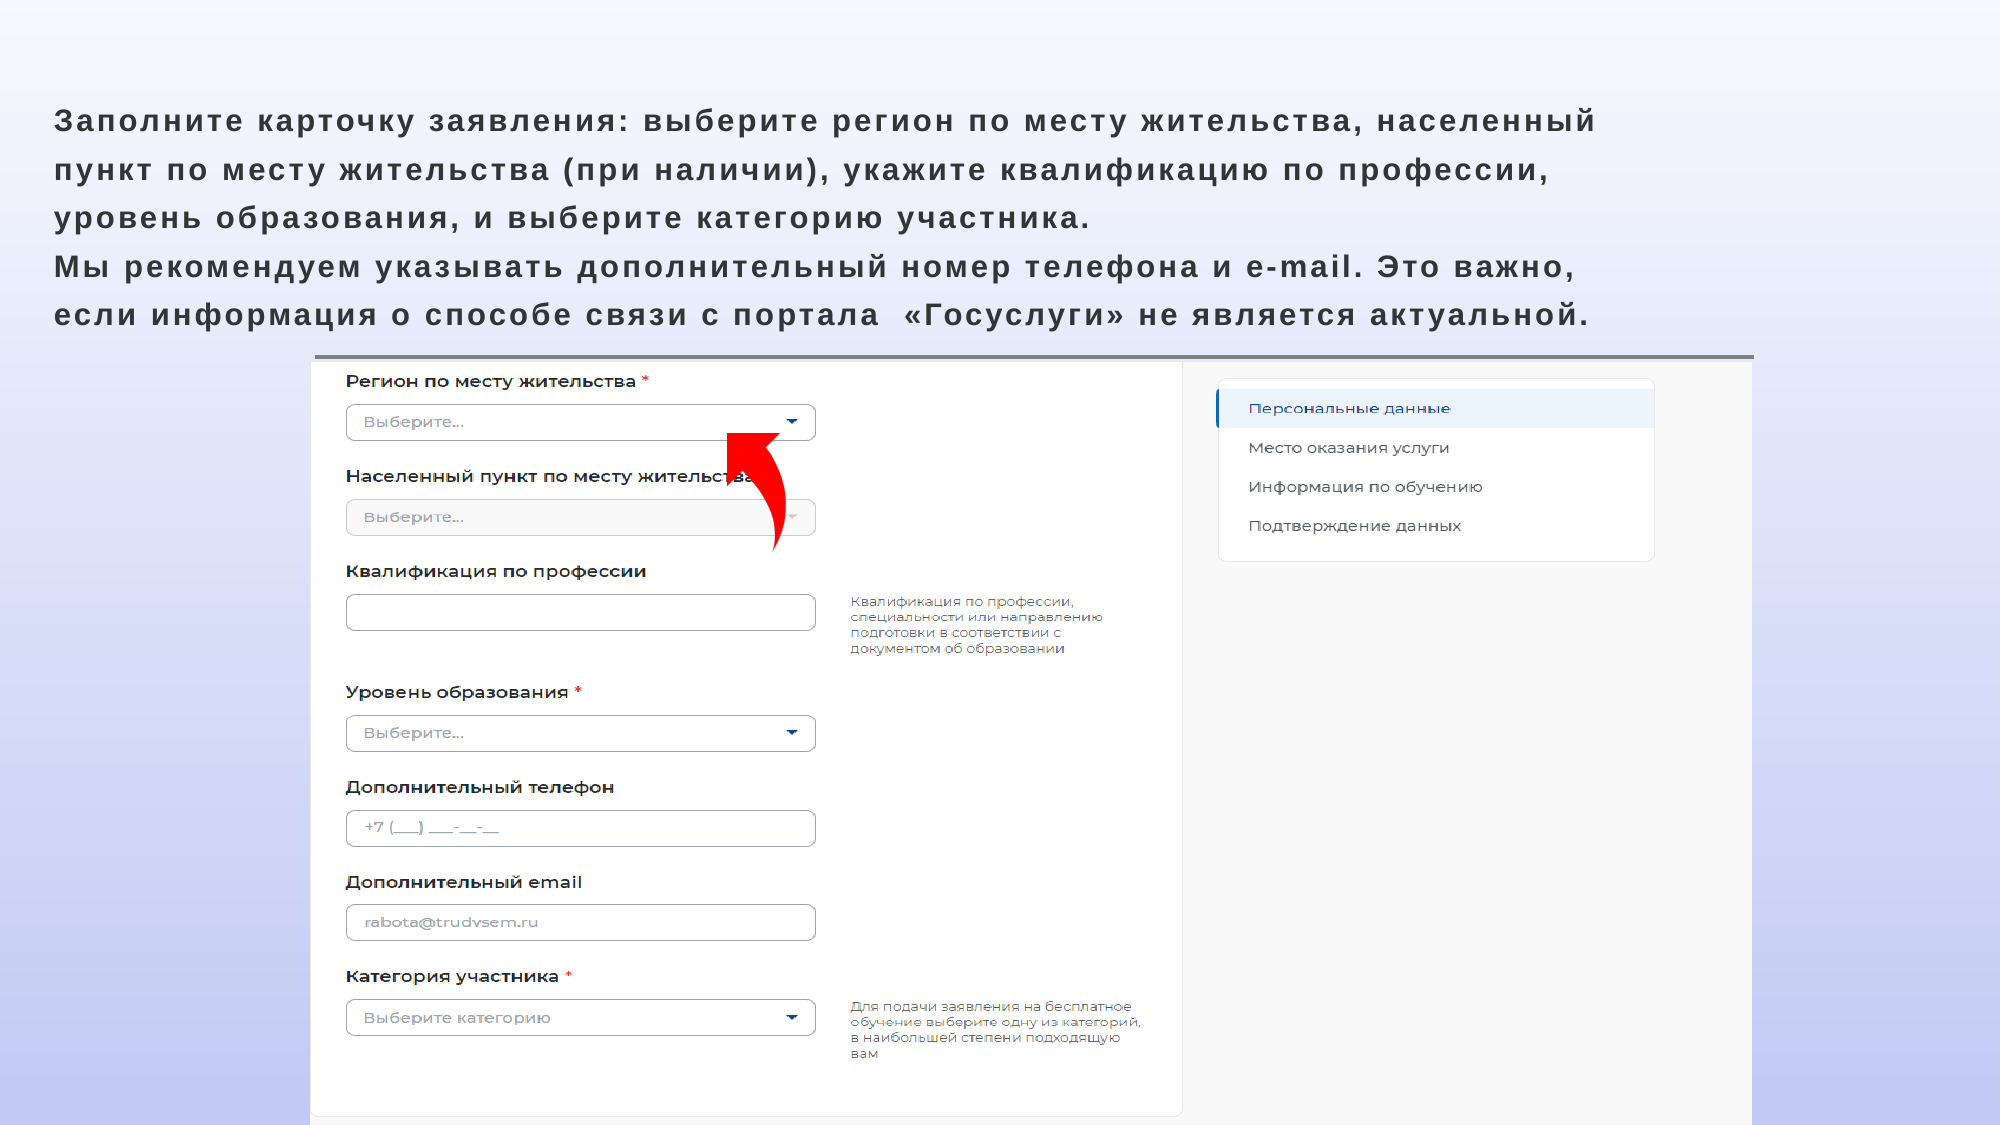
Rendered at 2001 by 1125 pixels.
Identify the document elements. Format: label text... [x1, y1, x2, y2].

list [310, 362, 1752, 1125]
title Заполните карточку заявления: выберите регион по месту жительства, населенный пункт по месту жительства (при наличии), укажите квалификацию по профессии, уровень образования, и выберите категорию участника. Мы рекомендуем указывать дополнительный номер телефона и e-mail. Это важно, если информация о способе связи с портала «Госуслуги» не является актуальной. [35, 20, 1627, 347]
picture [680, 416, 832, 568]
